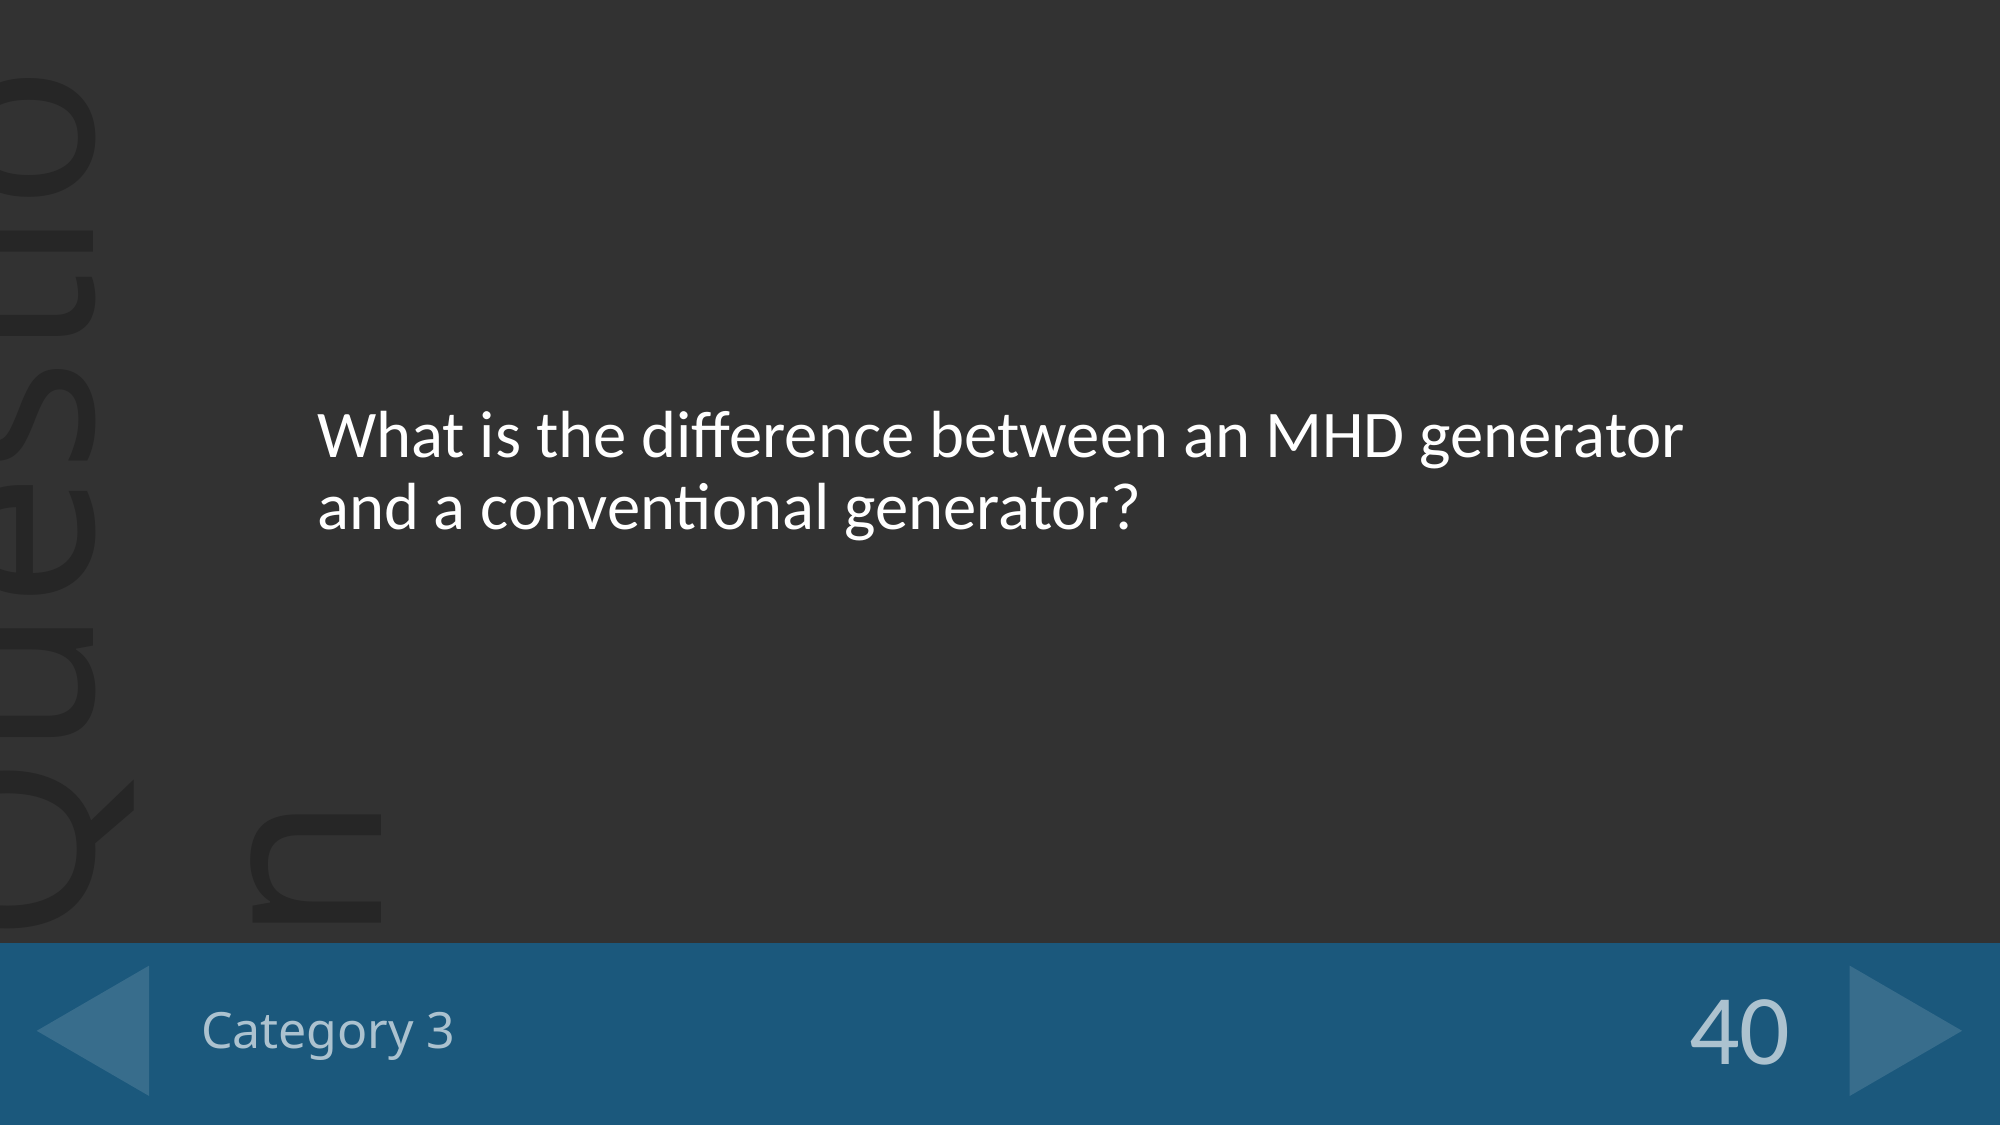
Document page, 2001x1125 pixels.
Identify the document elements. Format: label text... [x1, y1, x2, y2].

title Category 3 [185, 967, 1494, 1097]
list What is the difference between an MHD generator and a conventional generator? [302, 307, 1760, 636]
list 40 [1494, 967, 1806, 1097]
